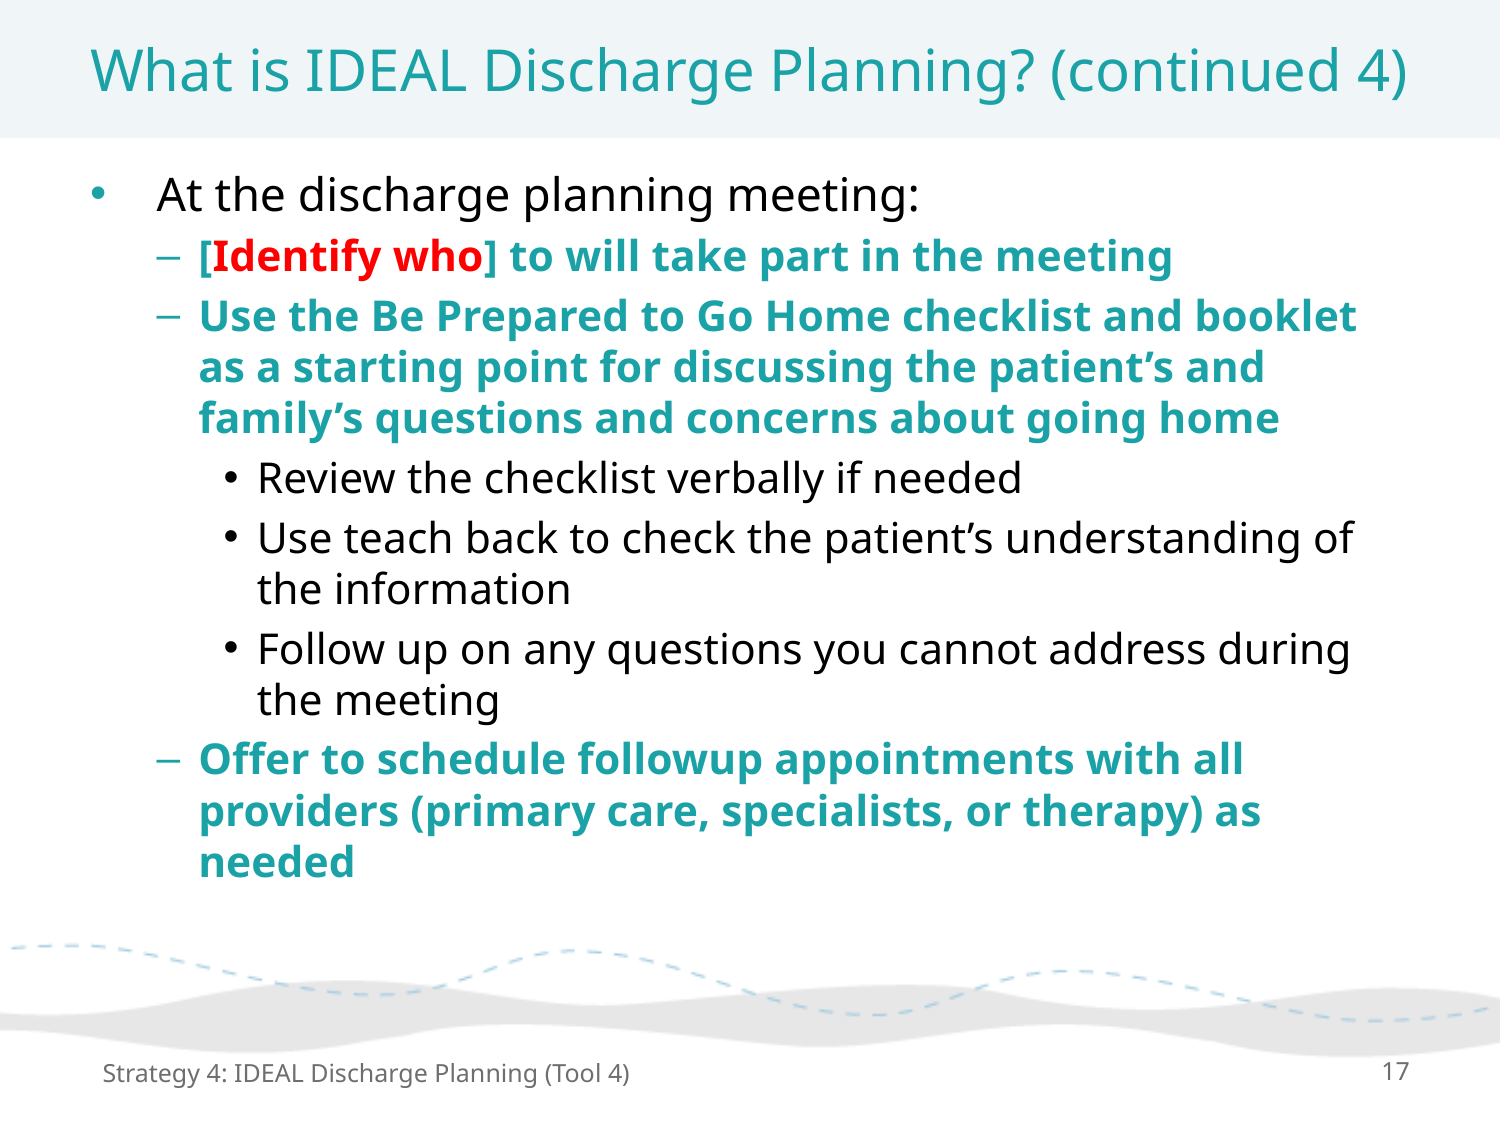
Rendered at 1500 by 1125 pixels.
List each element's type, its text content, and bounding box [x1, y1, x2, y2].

title What is IDEAL Discharge Planning? (continued 4) [75, 0, 1475, 138]
picture [0, 0, 1500, 1125]
footer Strategy 4: IDEAL Discharge Planning (Tool 4) [87, 1042, 763, 1103]
list At the discharge planning meeting: [Identify who] to will take part in the meeting Use the Be Prepared to Go Home checklist and booklet as a starting point for discussing the patient’s and family’s questions and concerns about going home Review the checklist verbally if needed Use teach back to check the patient’s understanding of the information Follow up on any questions you cannot address during the meeting Offer to schedule followup appointments with all providers (primary care, specialists, or therapy) as needed [75, 157, 1425, 900]
slide_number 17 [1074, 1042, 1425, 1103]
